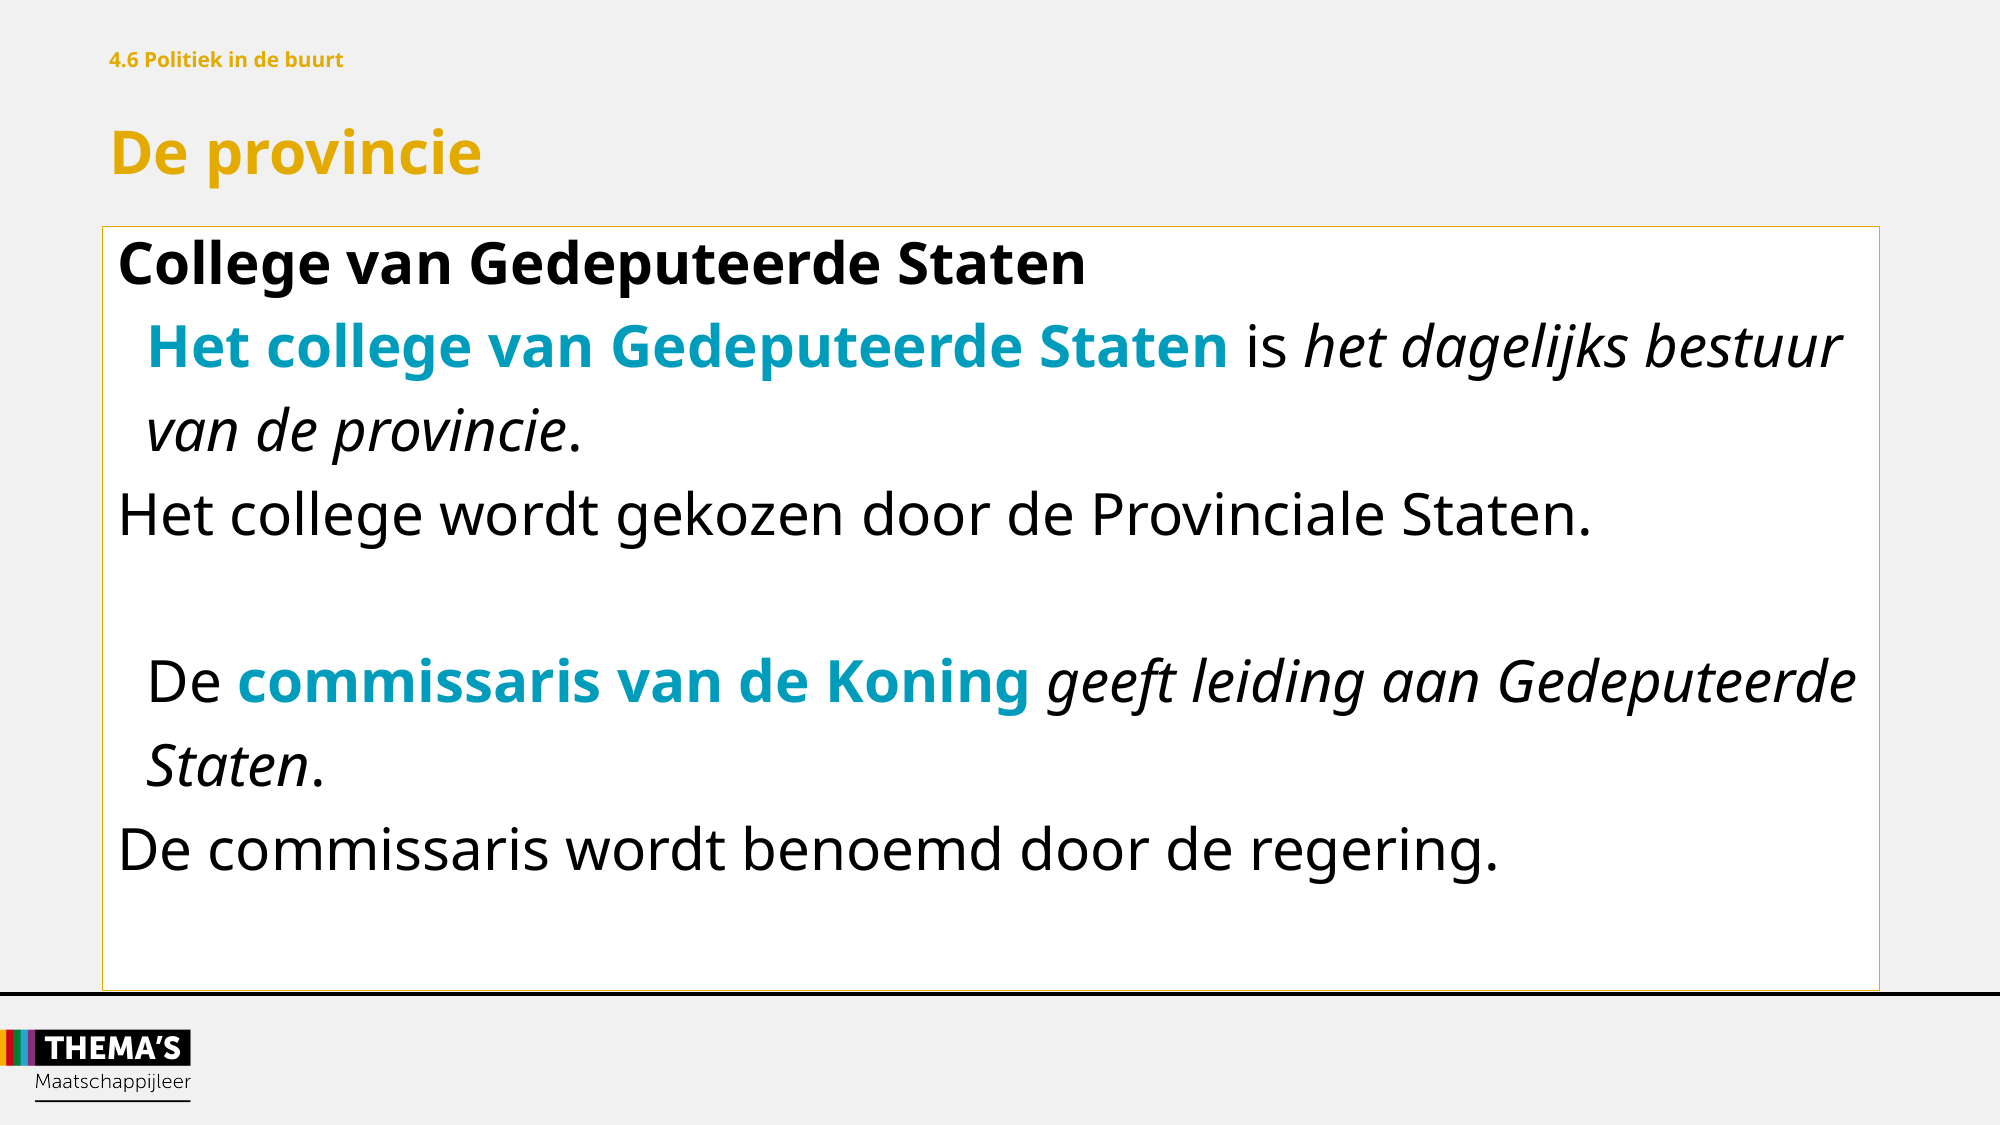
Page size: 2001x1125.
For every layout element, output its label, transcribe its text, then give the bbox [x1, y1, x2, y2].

picture [0, 993, 203, 1125]
list 4.6 Politiek in de buurt [94, 33, 941, 88]
list De provincie [94, 114, 1879, 205]
list College van Gedeputeerde Staten Het college van Gedeputeerde Staten is het dagelijks bestuur van de provincie. Het college wordt gekozen door de Provinciale Staten. De commissaris van de Koning geeft leiding aan Gedeputeerde Staten. De commissaris wordt benoemd door de regering. [102, 226, 1880, 991]
